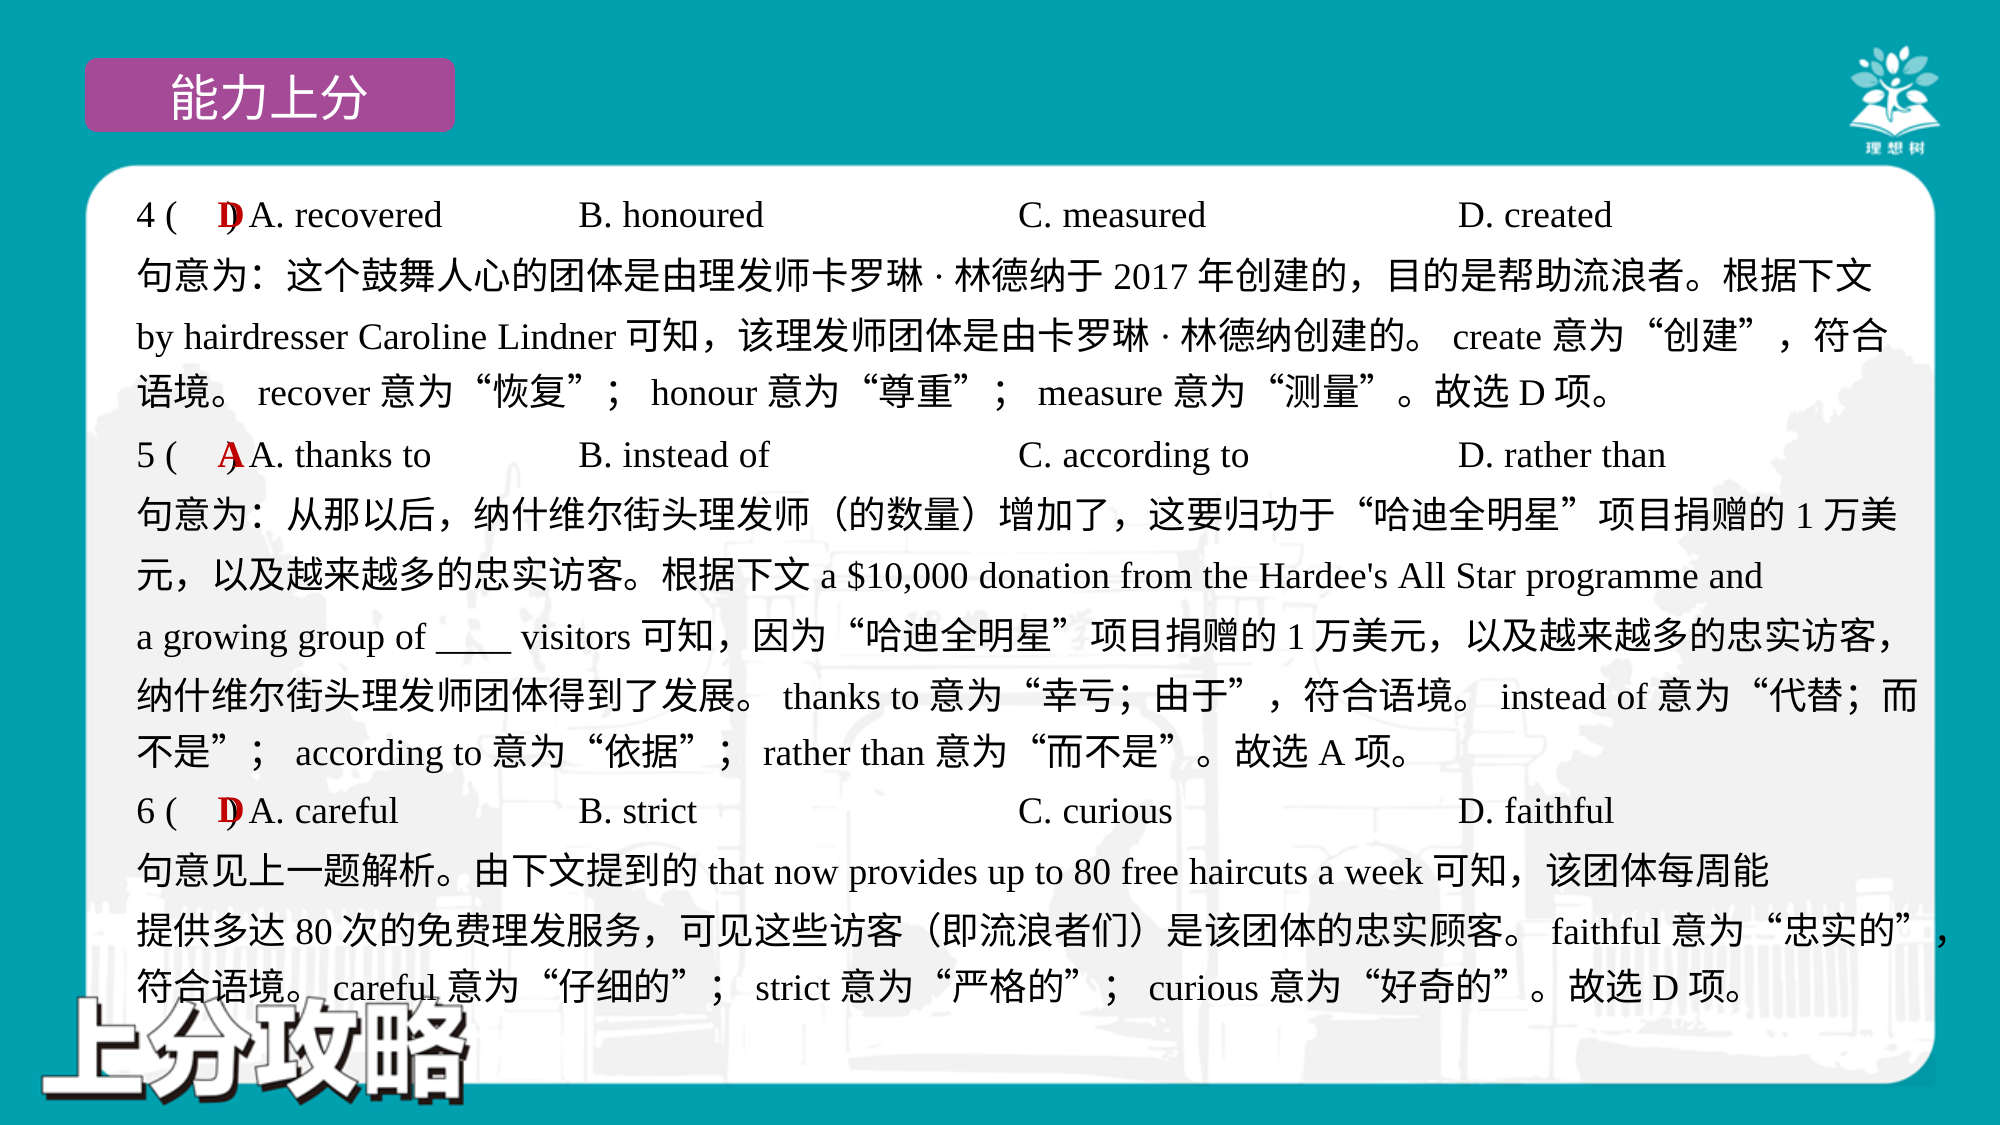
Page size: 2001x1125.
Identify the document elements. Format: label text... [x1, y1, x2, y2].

text_box 5 ( ) A. thanks to B. instead of C. according to D. rather than [259, 416, 1865, 470]
text_box 4 ( ) A. recovered B. honoured C. measured D. created [136, 176, 204, 230]
text_box D [204, 772, 259, 826]
text_box 句意见上一题解析。由下文提到的that now provides up to 80 free haircuts a week可知，该团体每周能 提供多达80次的免费理发服务，可见这些访客（即流浪者们）是该团体的忠实顾客。faithful意为“忠实的”， 符合语境。careful意为“仔细的”；strict意为“严格的”；curious意为“好奇的”。故选D项。 [136, 831, 1865, 1004]
text_box 句意为：从那以后，纳什维尔街头理发师（的数量）增加了，这要归功于“哈迪全明星”项目捐赠的1万美 元，以及越来越多的忠实访客。根据下文a $10,000 donation from the Hardee's All Star programme and a growing group of ____ visitors可知，因为“哈迪全明星”项目捐赠的1万美元，以及越来越多的忠实访客， 纳什维尔街头理发师团体得到了发展。thanks to意为“幸亏；由于”，符合语境。instead of意为“代替；而 不是”；according to意为“依据”；rather than意为“而不是”。故选A项。 [136, 475, 1865, 769]
text_box 5 ( ) A. thanks to B. instead of C. according to D. rather than [136, 416, 204, 470]
text_box D [204, 176, 259, 230]
text_box 6 ( ) A. careful B. strict C. curious D. faithful [259, 772, 1865, 826]
text_box 4 ( ) A. recovered B. honoured C. measured D. created [259, 176, 1865, 230]
text_box 句意为：这个鼓舞人心的团体是由理发师卡罗琳·林德纳于2017年创建的，目的是帮助流浪者。根据下文 by hairdresser Caroline Lindner可知，该理发师团体是由卡罗琳·林德纳创建的。create意为“创建”，符合 语境。recover意为“恢复”；honour意为“尊重”；measure意为“测量”。故选D项。 [136, 236, 1865, 409]
picture [0, 0, 2000, 1125]
text_box A [204, 416, 259, 470]
text_box 6 ( ) A. careful B. strict C. curious D. faithful [136, 772, 204, 826]
